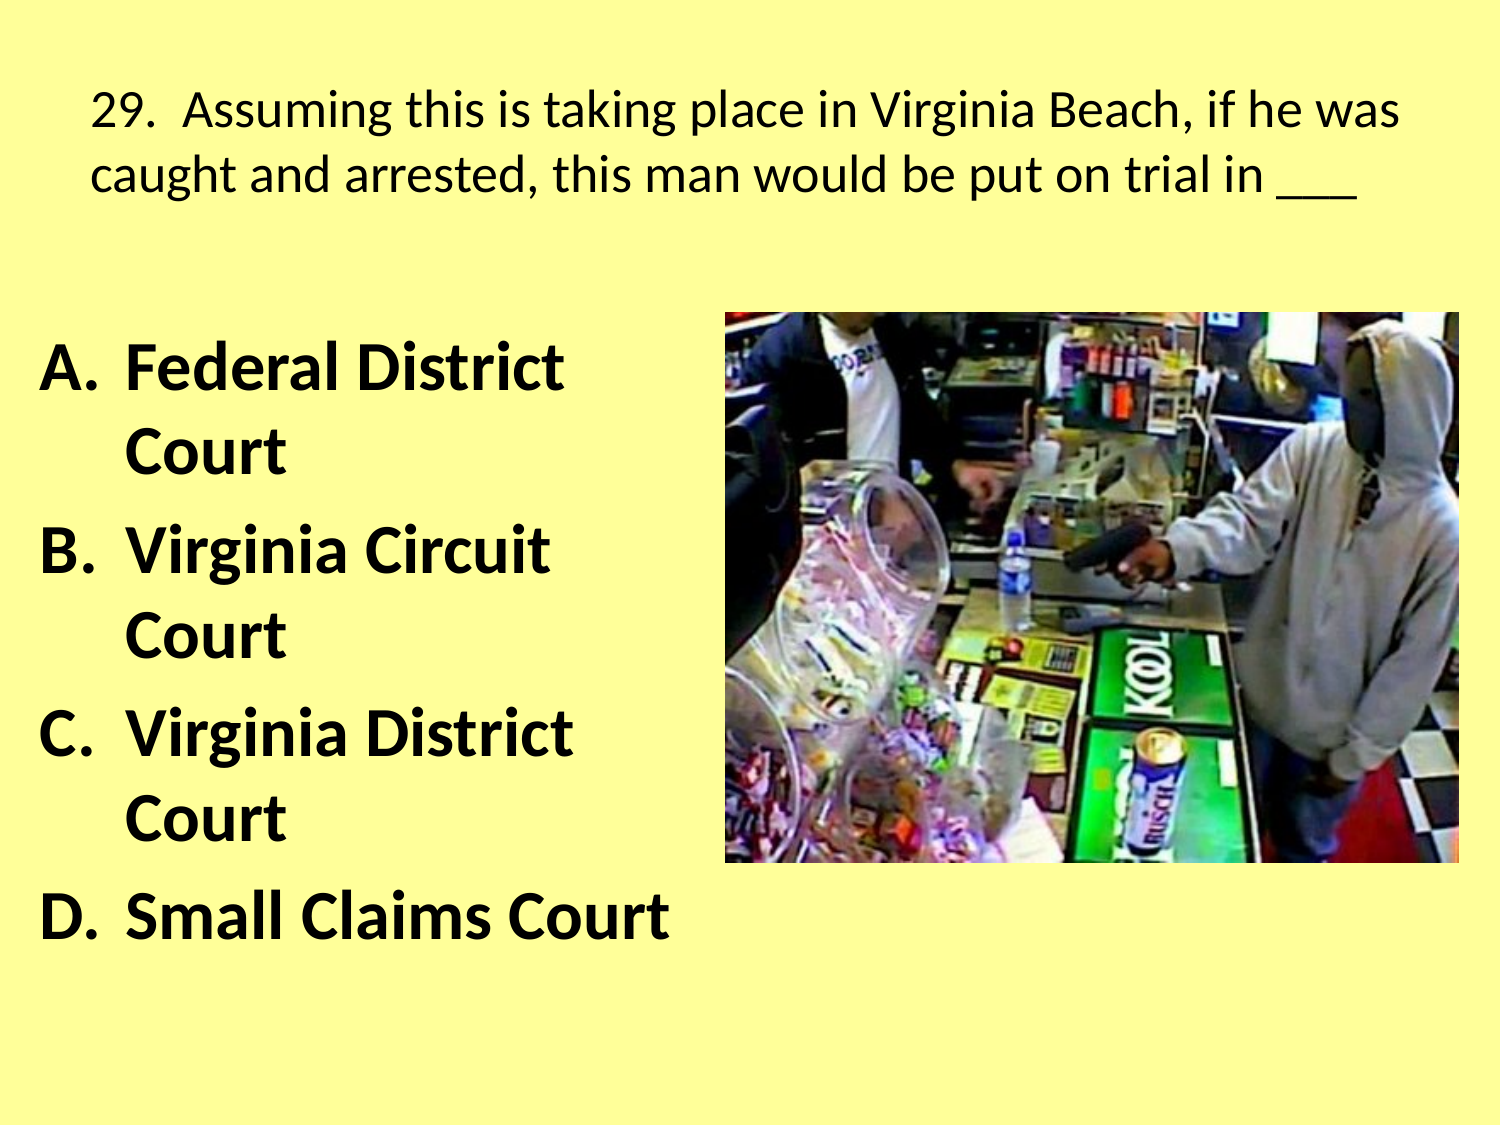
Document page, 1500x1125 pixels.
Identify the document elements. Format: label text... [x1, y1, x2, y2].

picture [724, 312, 1459, 863]
title 29. Assuming this is taking place in Virginia Beach, if he was caught and arrested, this man would be put on trial in ___ [75, 45, 1425, 233]
list Federal District Court Virginia Circuit Court Virginia District Court Small Claims Court [24, 312, 688, 1005]
